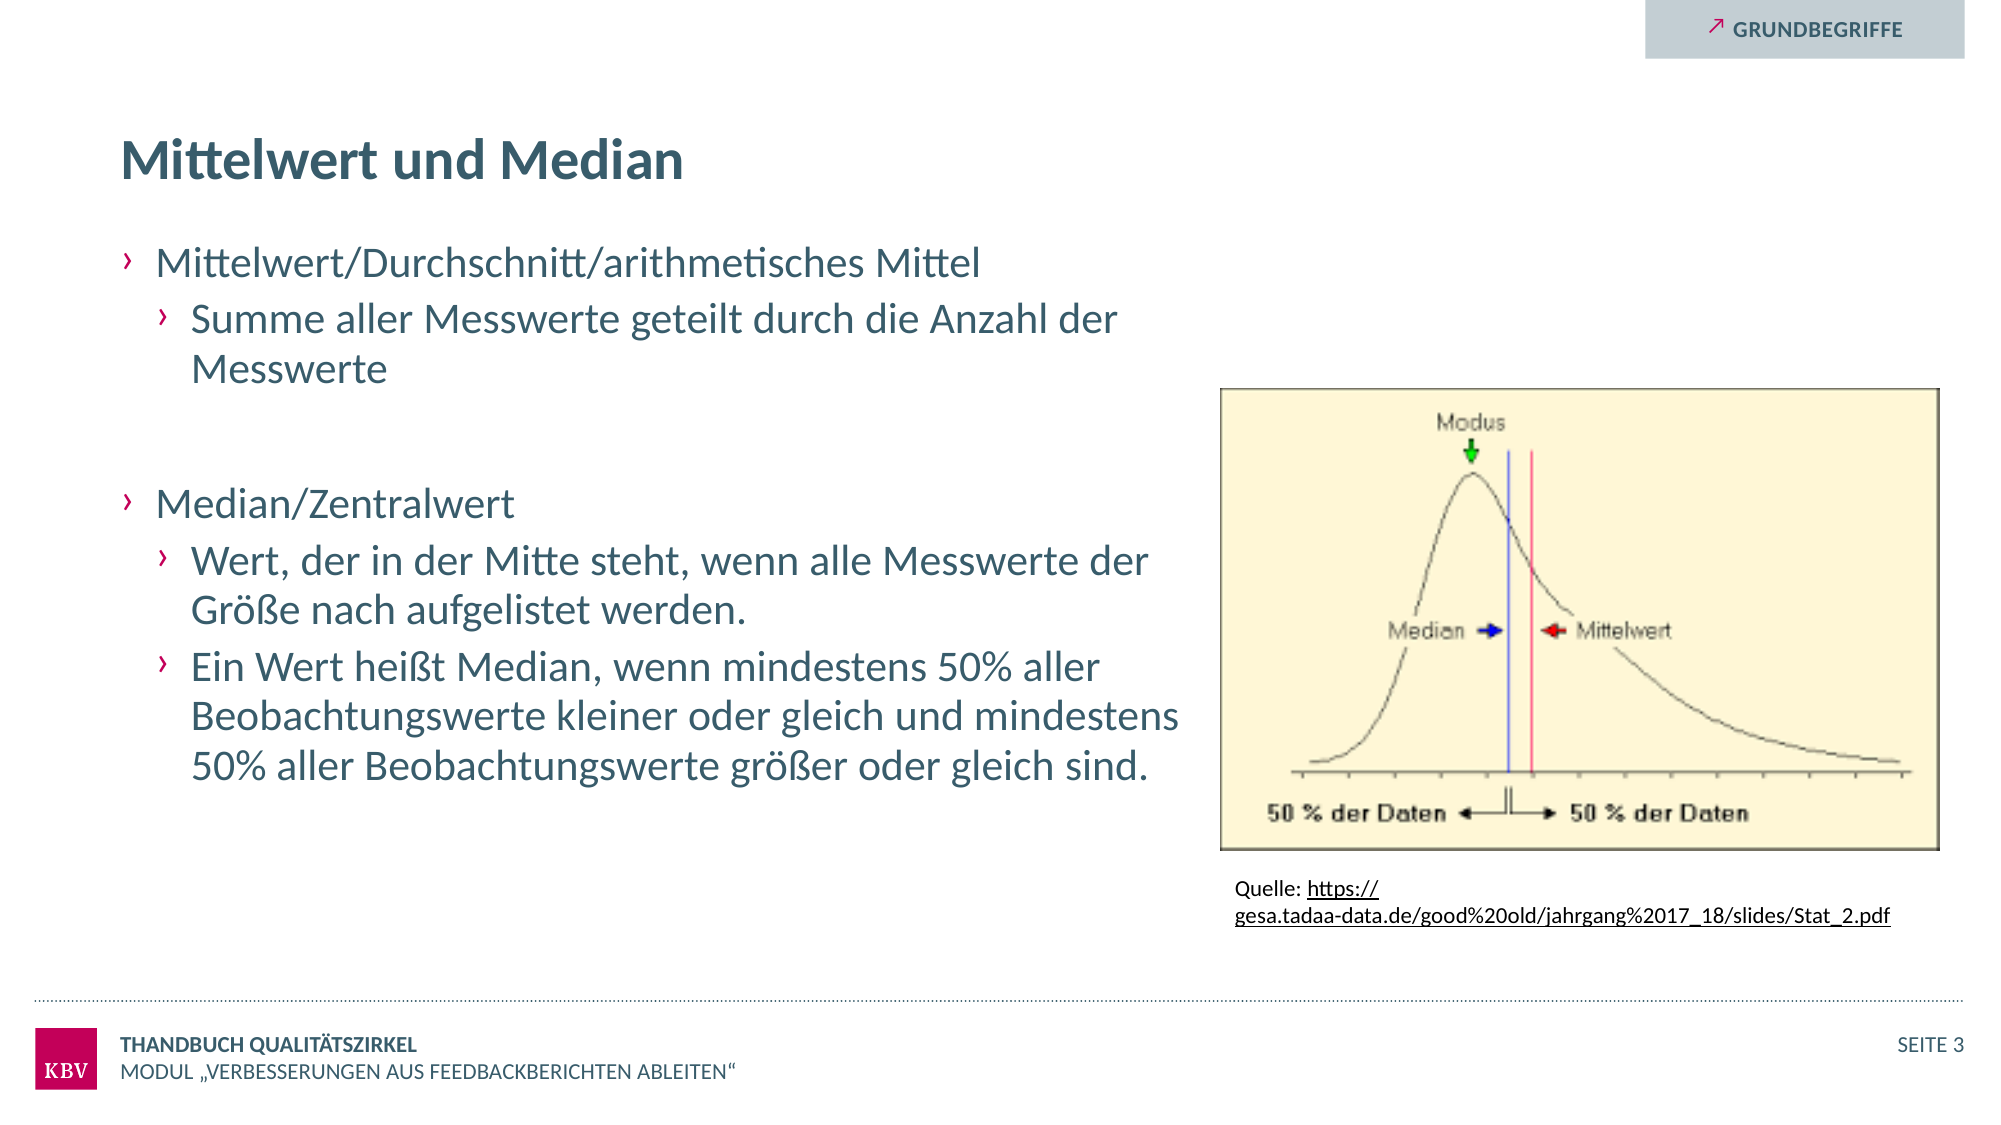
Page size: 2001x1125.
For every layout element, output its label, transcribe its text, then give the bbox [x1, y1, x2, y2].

list Mittelwert/Durchschnitt/arithmetisches Mittel Summe aller Messwerte geteilt durch die Anzahl der Messwerte Median/Zentralwert Wert, der in der Mitte steht, wenn alle Messwerte der Größe nach aufgelistet werden. Ein Wert heißt Median, wenn mindestens 50% aller Beobachtungswerte kleiner oder gleich und mindestens 50% aller Beobachtungswerte größer oder gleich sind. [120, 237, 1191, 945]
picture [1219, 388, 1940, 852]
list Grundbegriffe [1645, 0, 1965, 59]
slide_number Seite 3 [1787, 1030, 1965, 1057]
title Mittelwert und Median [120, 129, 1880, 201]
text_box Quelle: https://gesa.tadaa-data.de/good%20old/jahrgang%2017_18/slides/Stat_2.pdf [1220, 866, 2000, 936]
footer THandbuch Qualitätszirkel [120, 1030, 1668, 1057]
slide_number Modul „verbesserungen aus FeedbackBERICHTEN ableiten“ [120, 1057, 1668, 1084]
